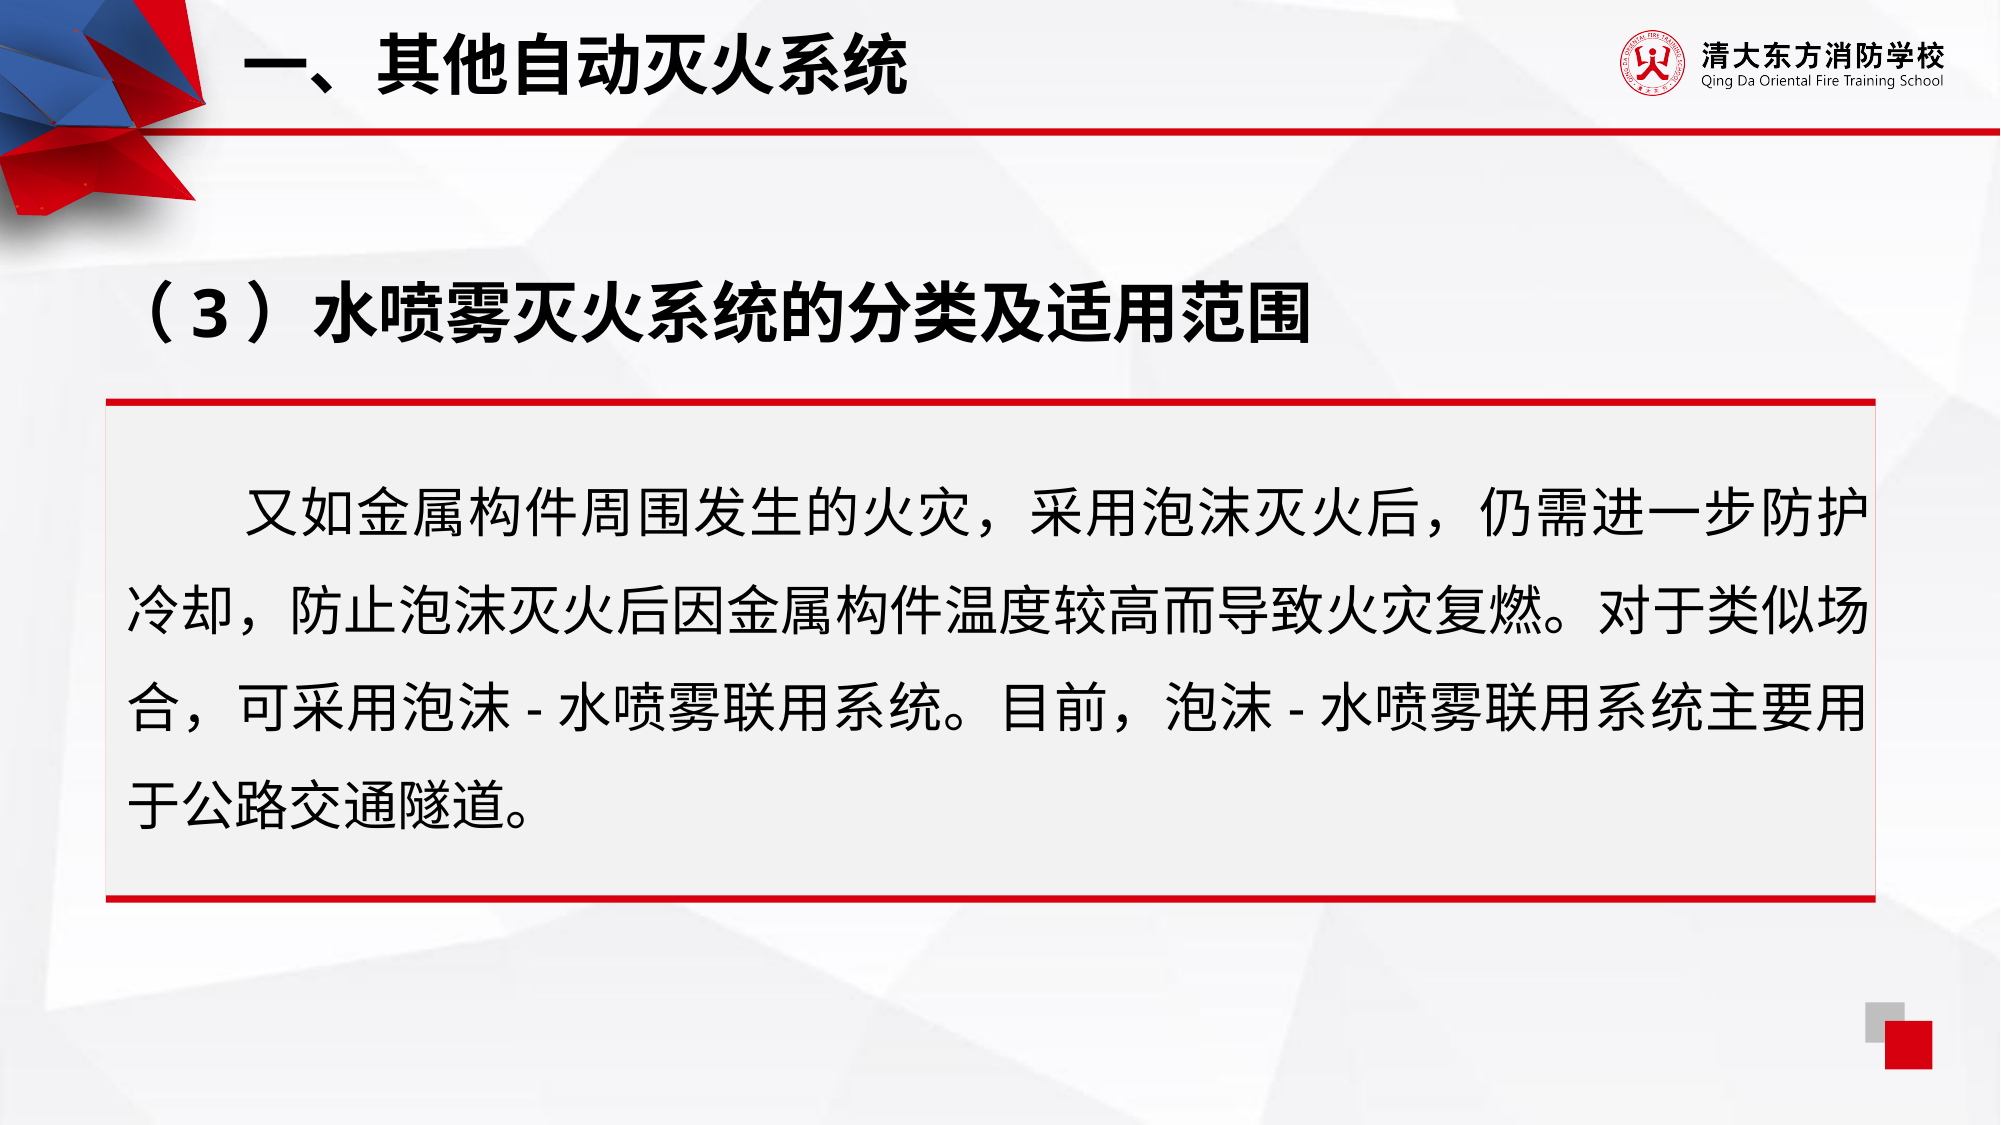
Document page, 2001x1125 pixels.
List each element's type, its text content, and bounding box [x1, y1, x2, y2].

text_box 一、其他自动灭火系统 [227, 15, 1976, 111]
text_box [0, 0, 207, 216]
text_box [210, 127, 2000, 137]
picture [0, 0, 2001, 1125]
text_box [1884, 1020, 1933, 1070]
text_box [105, 398, 1876, 903]
text_box （3）水喷雾灭火系统的分类及适用范围 [93, 263, 1842, 359]
text_box 又如金属构件周围发生的火灾，采用泡沫灭火后，仍需进一步防护冷却，防止泡沫灭火后因金属构件温度较高而导致火灾复燃。对于类似场合，可采用泡沫-水喷雾联用系统。目前，泡沫-水喷雾联用系统主要用于公路交通隧道。 [1876, 438, 1885, 844]
text_box [1864, 1001, 1906, 1044]
